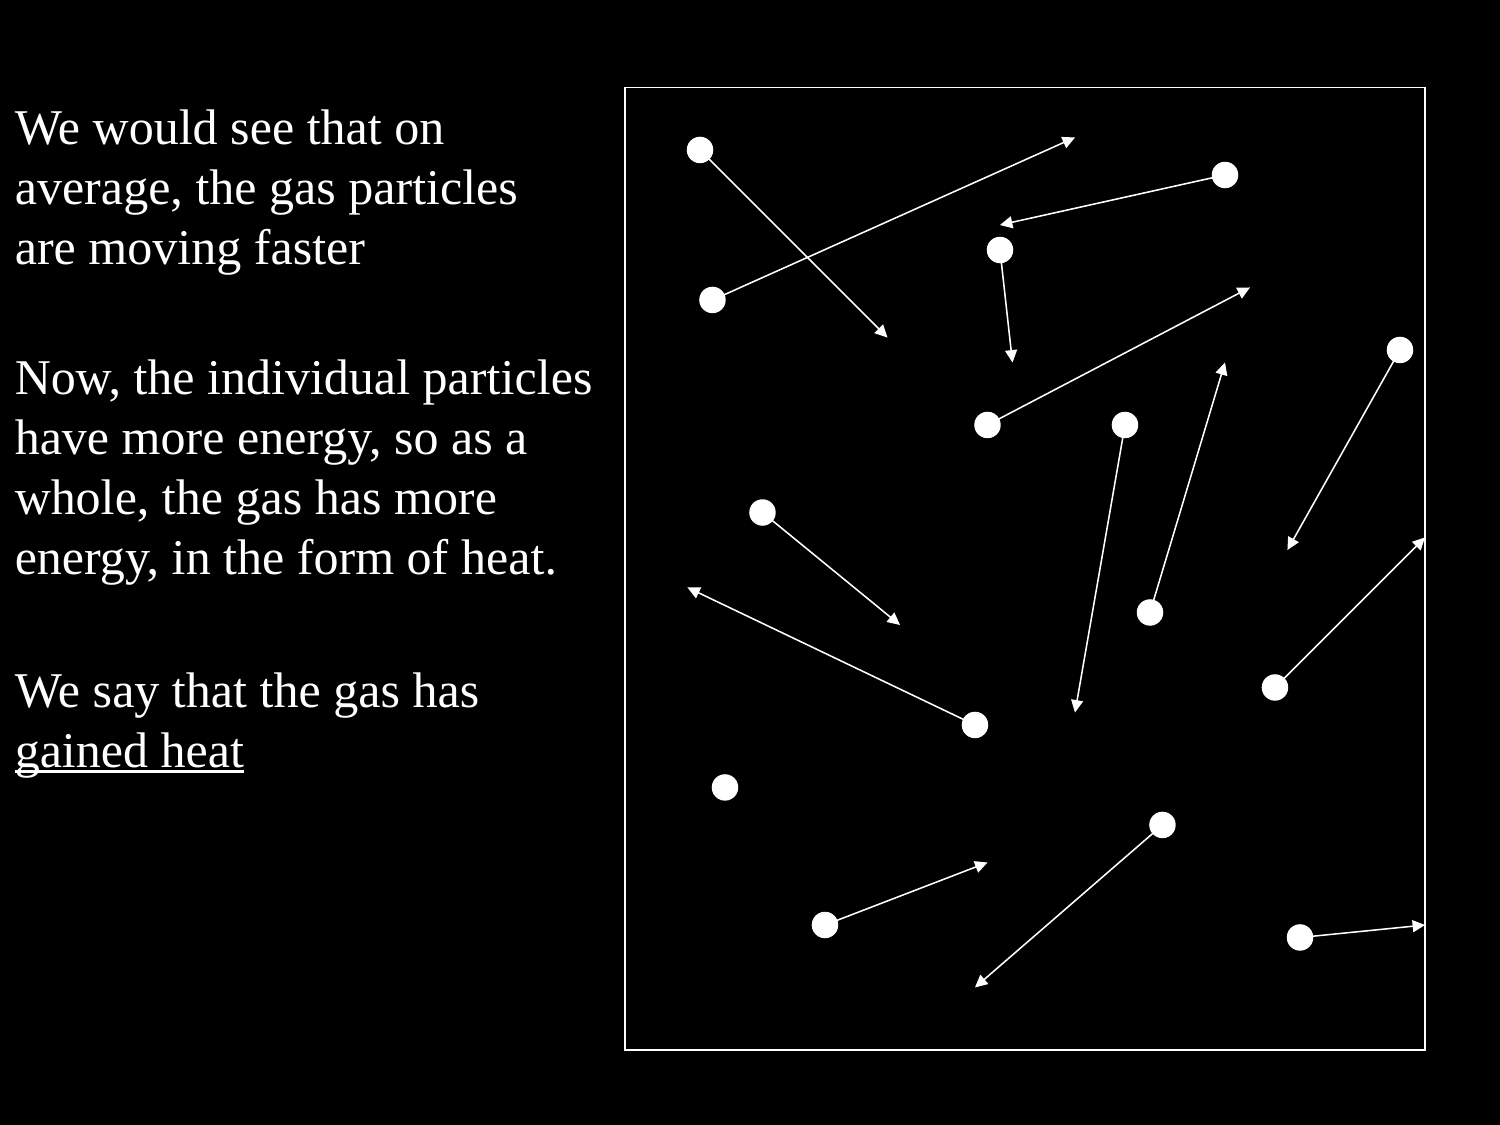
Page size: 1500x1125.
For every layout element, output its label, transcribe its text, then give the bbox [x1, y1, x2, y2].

text_box We would see that on average, the gas particles are moving faster [0, 87, 600, 283]
text_box We say that the gas has gained heat [0, 649, 619, 785]
text_box Now, the individual particles have more energy, so as a whole, the gas has more energy, in the form of heat. [0, 337, 619, 593]
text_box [624, 87, 1426, 1051]
